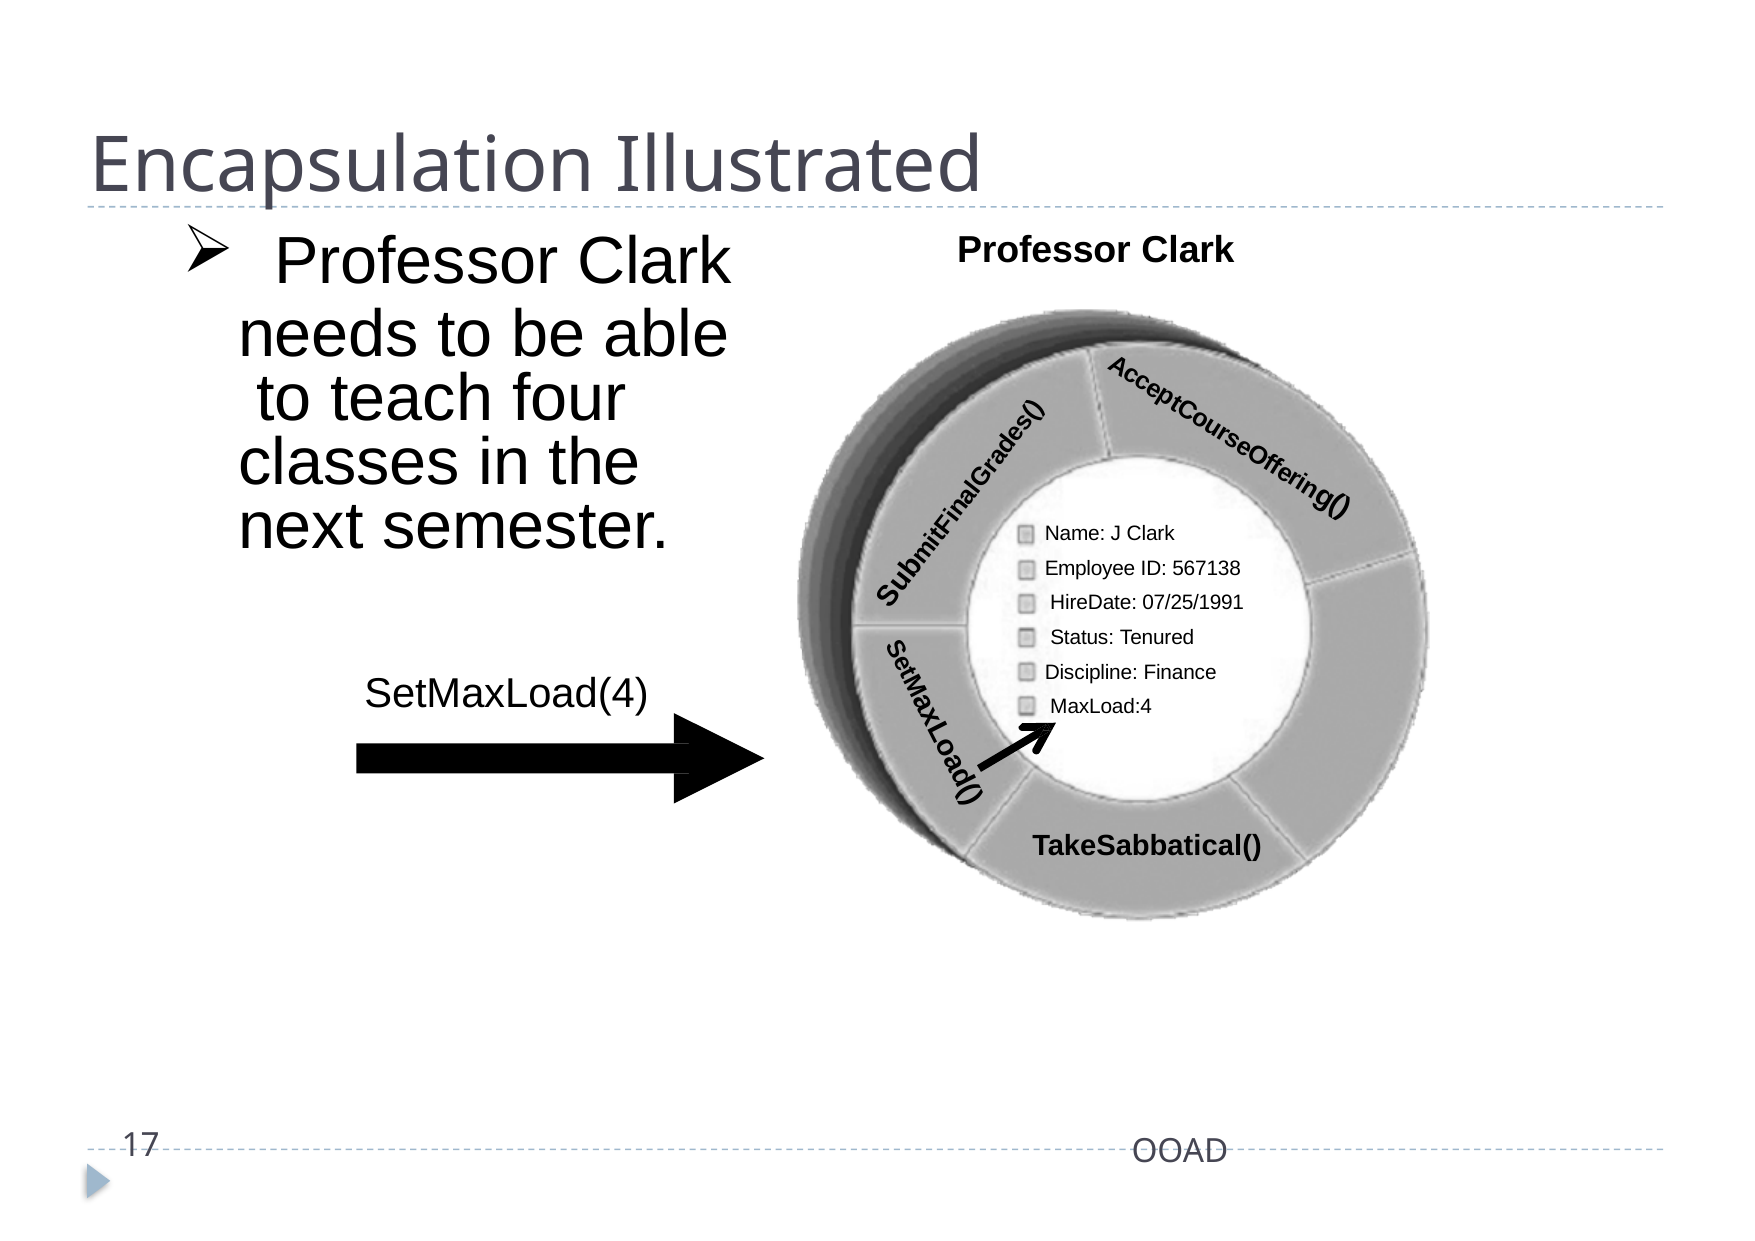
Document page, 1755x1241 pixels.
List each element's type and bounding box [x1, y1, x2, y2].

text_box [362, 665, 652, 716]
text_box [796, 309, 1430, 922]
text_box [356, 713, 765, 804]
text_box [955, 224, 1239, 270]
text_box [199, 240, 225, 248]
text_box [180, 240, 733, 618]
slide_number [117, 1149, 498, 1241]
footer [556, 1149, 1229, 1241]
title [87, 0, 1667, 207]
